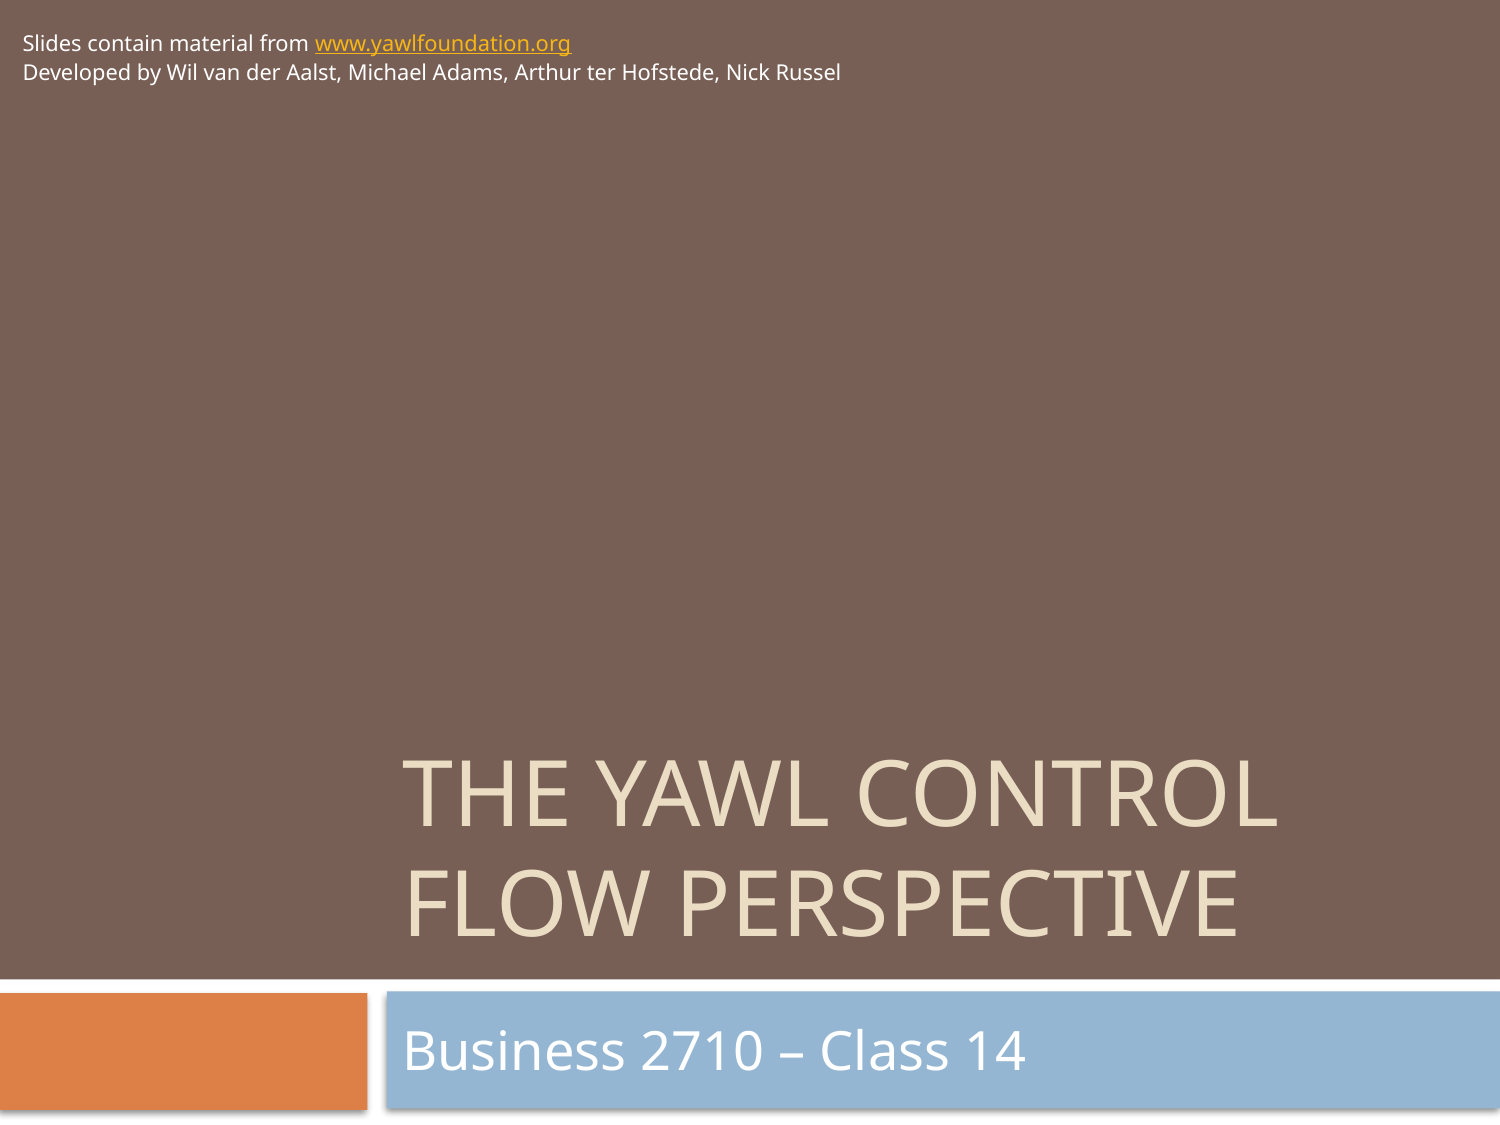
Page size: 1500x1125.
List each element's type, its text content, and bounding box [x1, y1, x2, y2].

title The YAWL control flow perspective [387, 662, 1450, 963]
subtitle Business 2710 – Class 14 [387, 992, 1488, 1105]
text_box Slides contain material from www.yawlfoundation.org Developed by Wil van der Aalst, Michael Adams, Arthur ter Hofstede, Nick Russel [7, 21, 858, 93]
